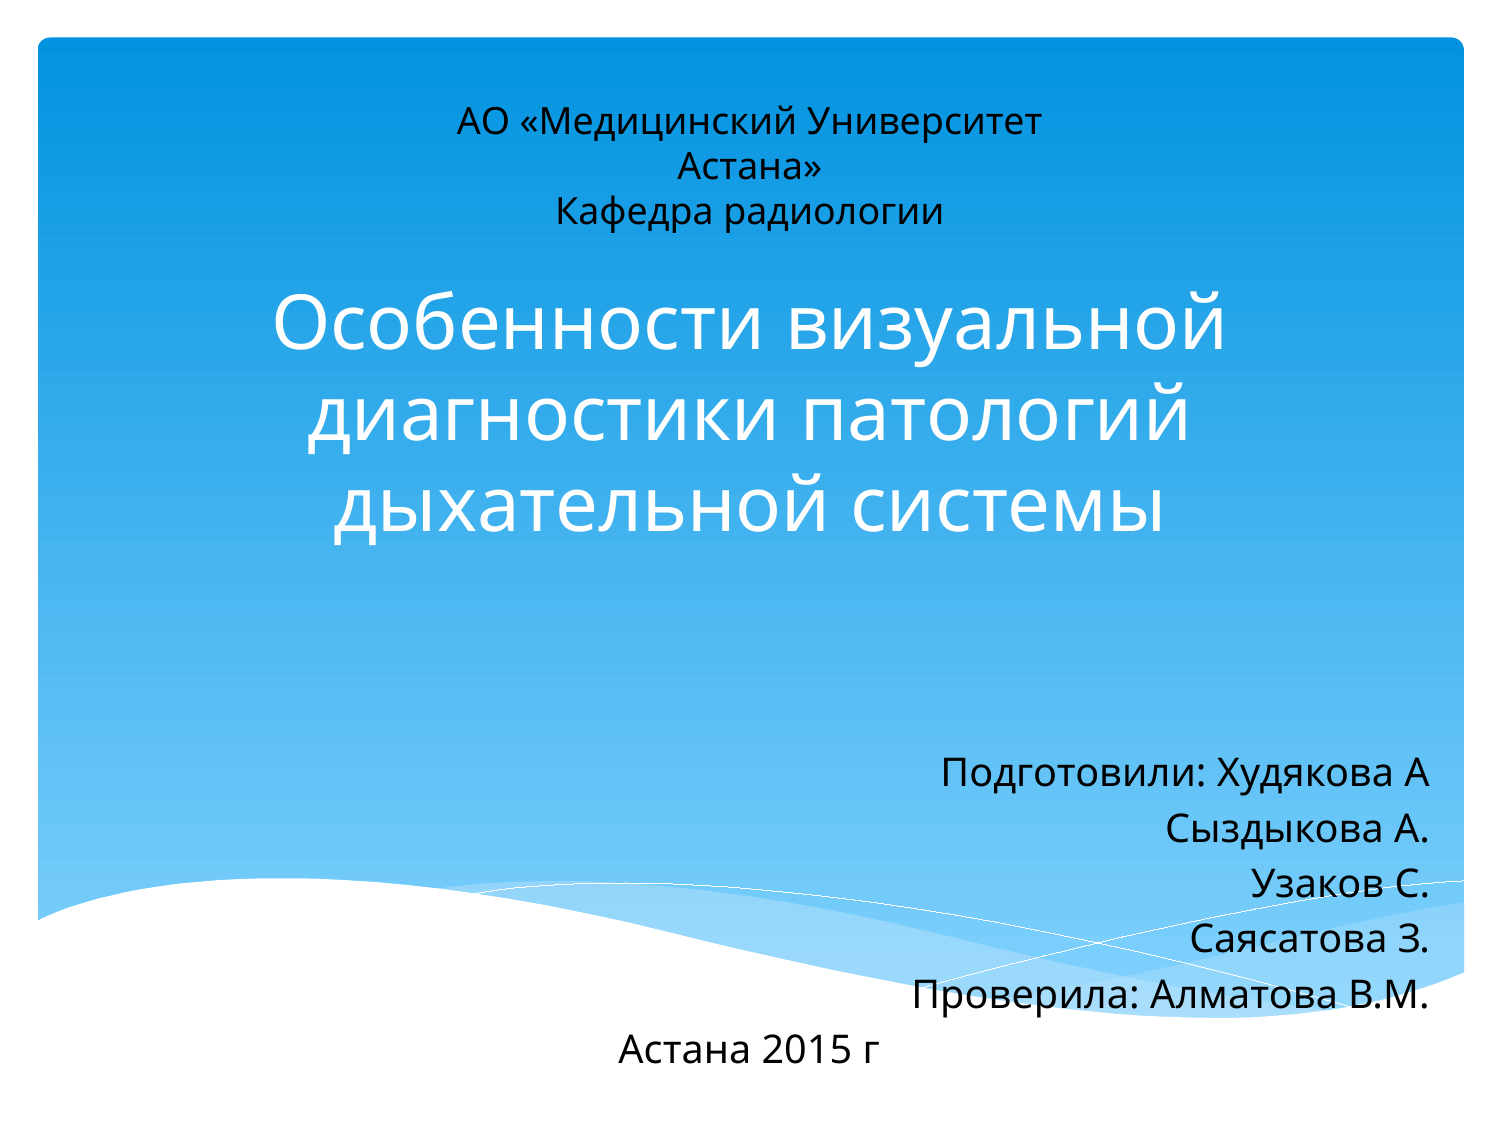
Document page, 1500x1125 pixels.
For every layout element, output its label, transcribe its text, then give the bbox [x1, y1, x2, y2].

subtitle Подготовили: Худякова А Сыздыкова А. Узаков С. Саясатова З. Проверила: Алматова В.М. Астана 2015 г [53, 739, 1446, 1083]
title Особенности визуальной диагностики патологий дыхательной системы [112, 262, 1388, 555]
text_box АО «Медицинский Университет Астана» Кафедра радиологии [374, 89, 1125, 240]
